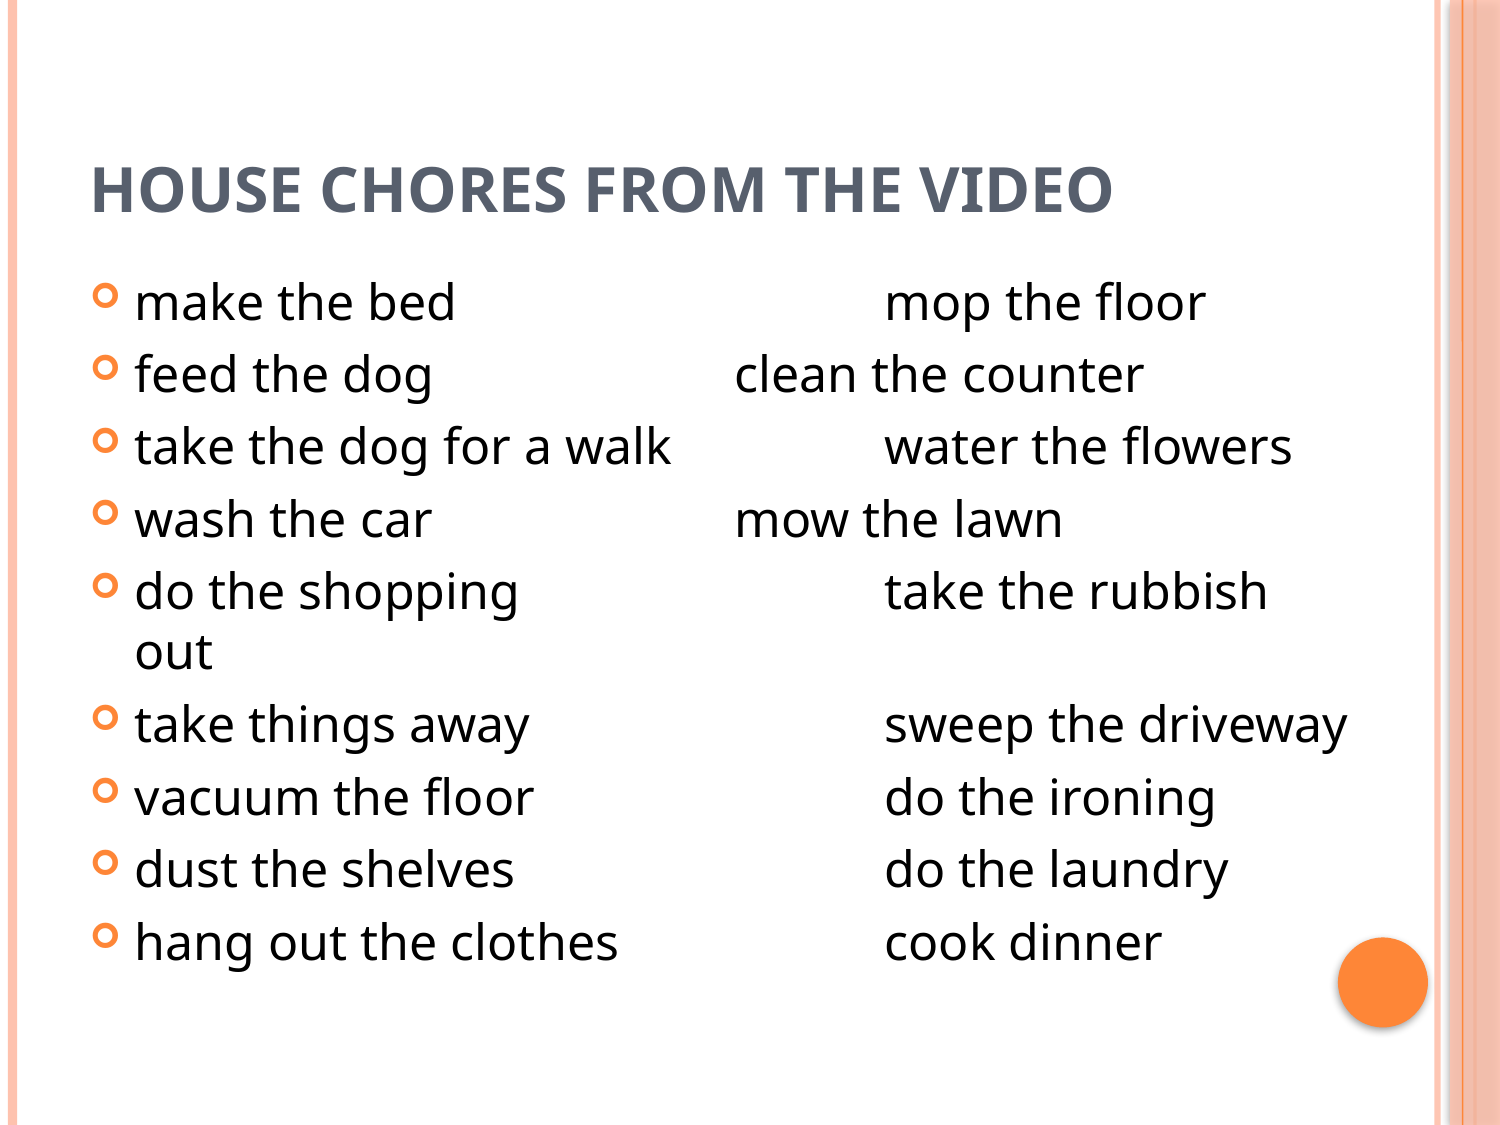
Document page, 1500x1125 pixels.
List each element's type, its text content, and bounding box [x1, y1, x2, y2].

list make the bed mop the floor feed the dog clean the counter take the dog for a walk water the flowers wash the car mow the lawn do the shopping take the rubbish out take things away sweep the driveway vacuum the floor do the ironing dust the shelves do the laundry hang out the clothes cook dinner [75, 262, 1376, 1062]
title House chores from the video [75, 45, 1300, 233]
